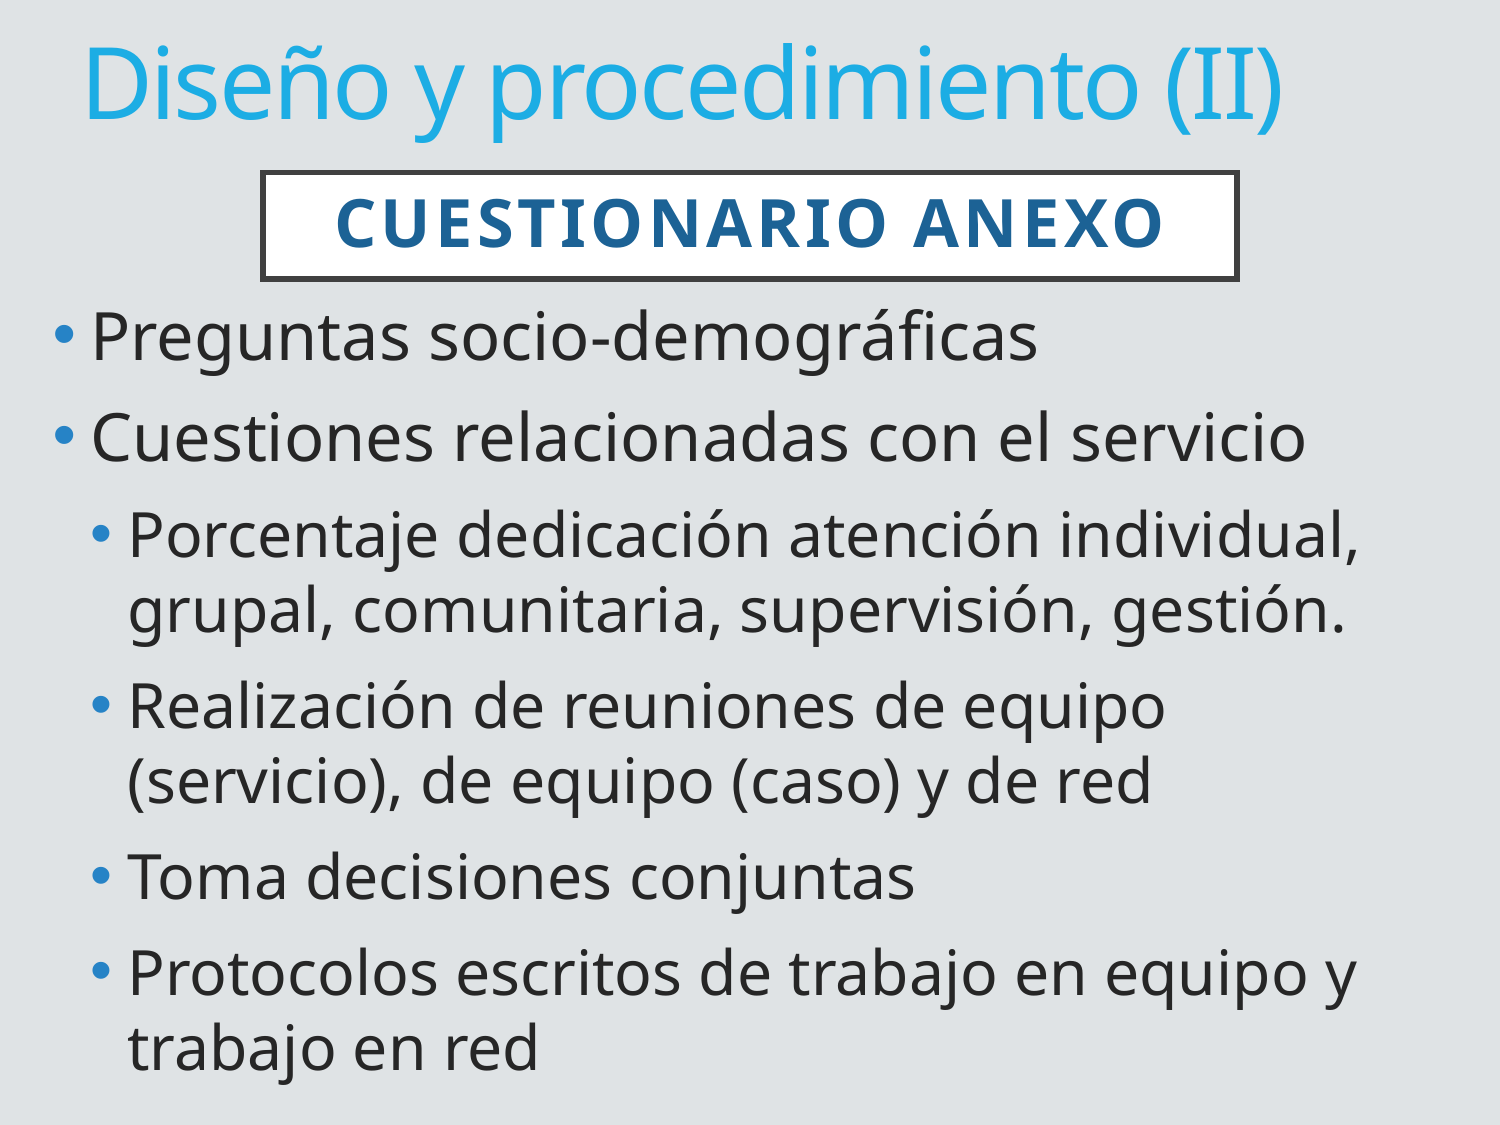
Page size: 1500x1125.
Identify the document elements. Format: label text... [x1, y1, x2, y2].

title CUESTIONARIO ANEXO [260, 173, 1240, 282]
list Preguntas socio-demográficas Cuestiones relacionadas con el servicio Porcentaje dedicación atención individual, grupal, comunitaria, supervisión, gestión. Realización de reuniones de equipo (servicio), de equipo (caso) y de red Toma decisiones conjuntas Protocolos escritos de trabajo en equipo y trabajo en red [0, 286, 1418, 1093]
text_box Diseño y procedimiento (II) [64, 1, 1391, 173]
